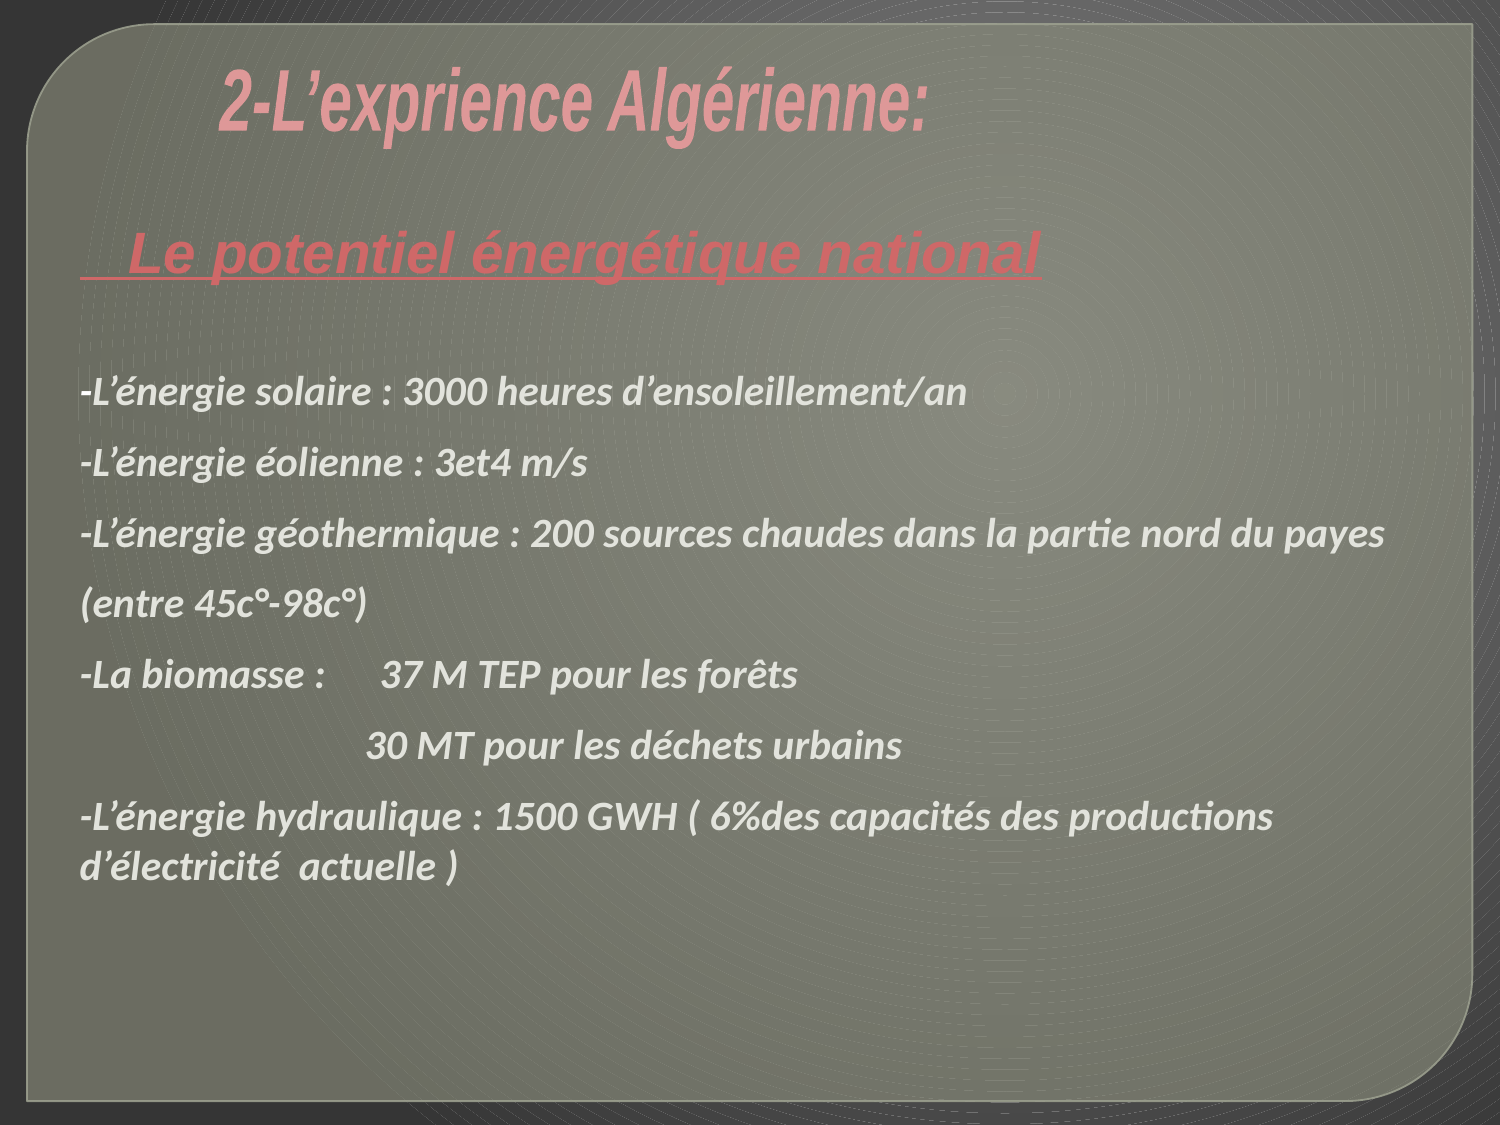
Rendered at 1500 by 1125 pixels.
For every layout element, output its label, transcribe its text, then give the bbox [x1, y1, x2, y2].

text_box [100, 31, 1282, 159]
text_box Le potentiel énergétique national -L’énergie solaire : 3000 heures d’ensoleillement/an -L’énergie éolienne : 3et4 m/s -L’énergie géothermique : 200 sources chaudes dans la partie nord du payes (entre 45c°-98c°) -La biomasse : 37 M TEP pour les forêts 30 MT pour les déchets urbains -L’énergie hydraulique : 1500 GWH ( 6%des capacités des productions d’électricité actuelle ) [64, 207, 1471, 1022]
